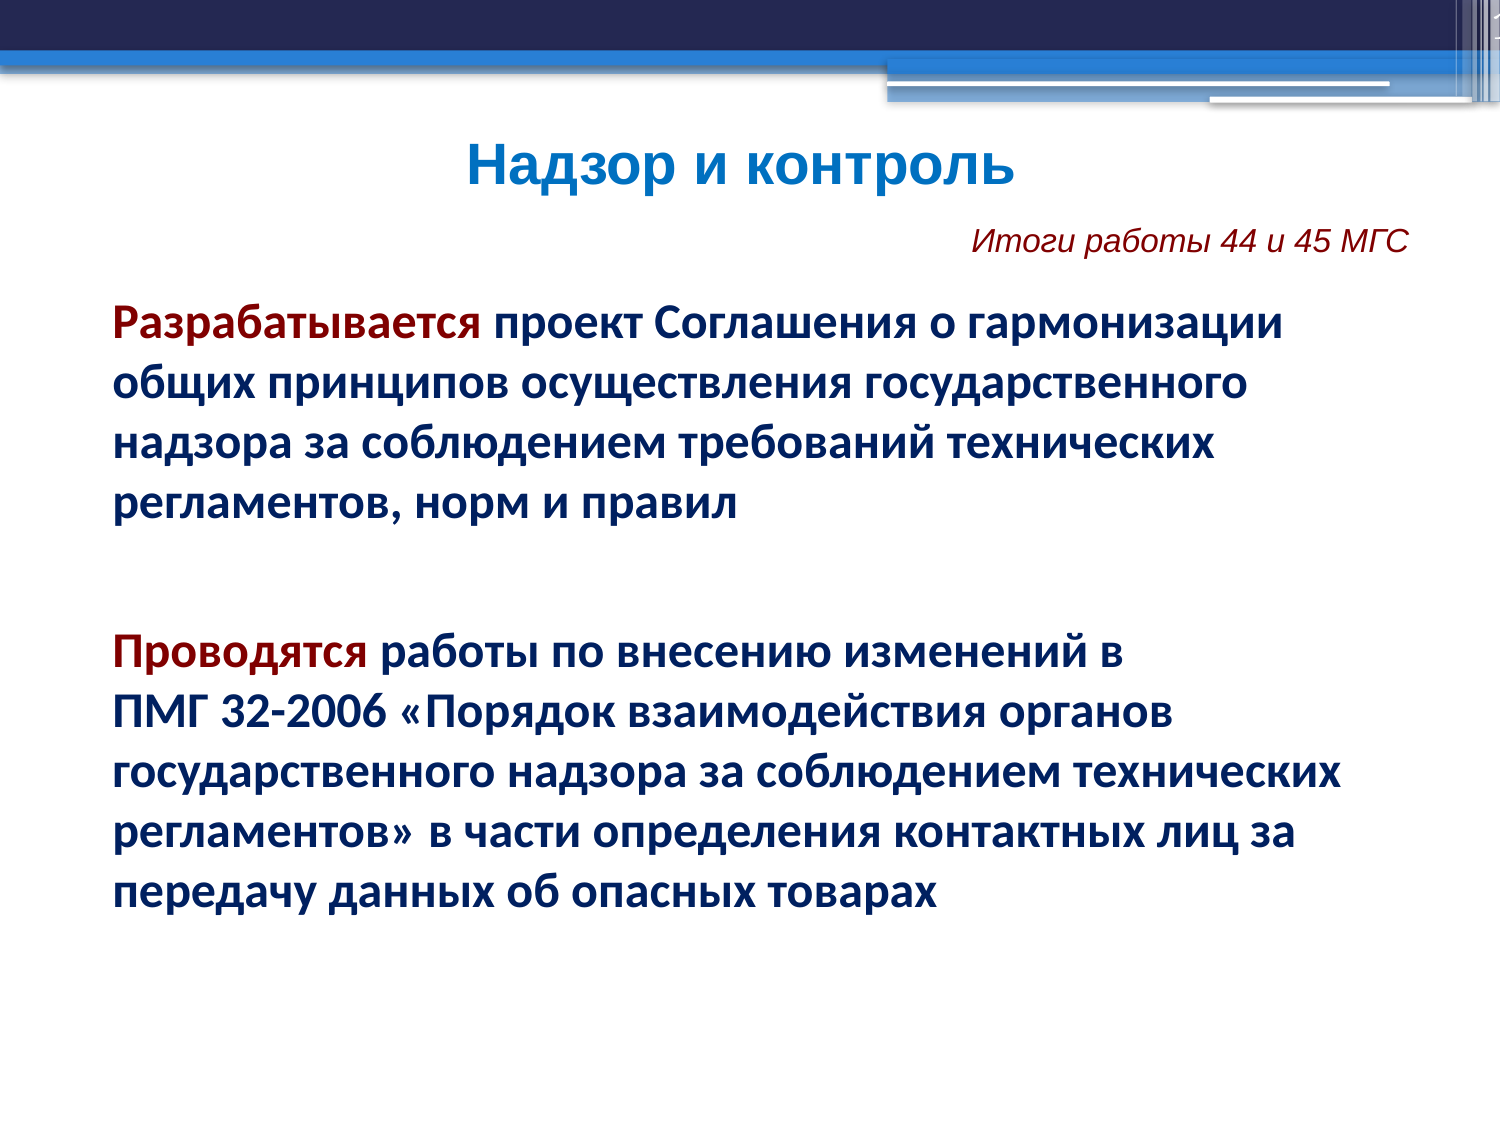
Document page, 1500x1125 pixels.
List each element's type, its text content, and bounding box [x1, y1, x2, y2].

text_box Проводятся работы по внесению изменений в ПМГ 32-2006 «Порядок взаимодействия органов государственного надзора за соблюдением технических регламентов» в части определения контактных лиц за передачу данных об опасных товарах [97, 610, 1386, 926]
text_box Итоги работы 44 и 45 МГС [956, 211, 1435, 267]
text_box 19 [1332, 0, 1500, 61]
text_box Разрабатывается проект Соглашения о гармонизации общих принципов осуществления государственного надзора за соблюдением требований технических регламентов, норм и правил [97, 281, 1386, 537]
text_box Надзор и контроль [63, 112, 1419, 210]
